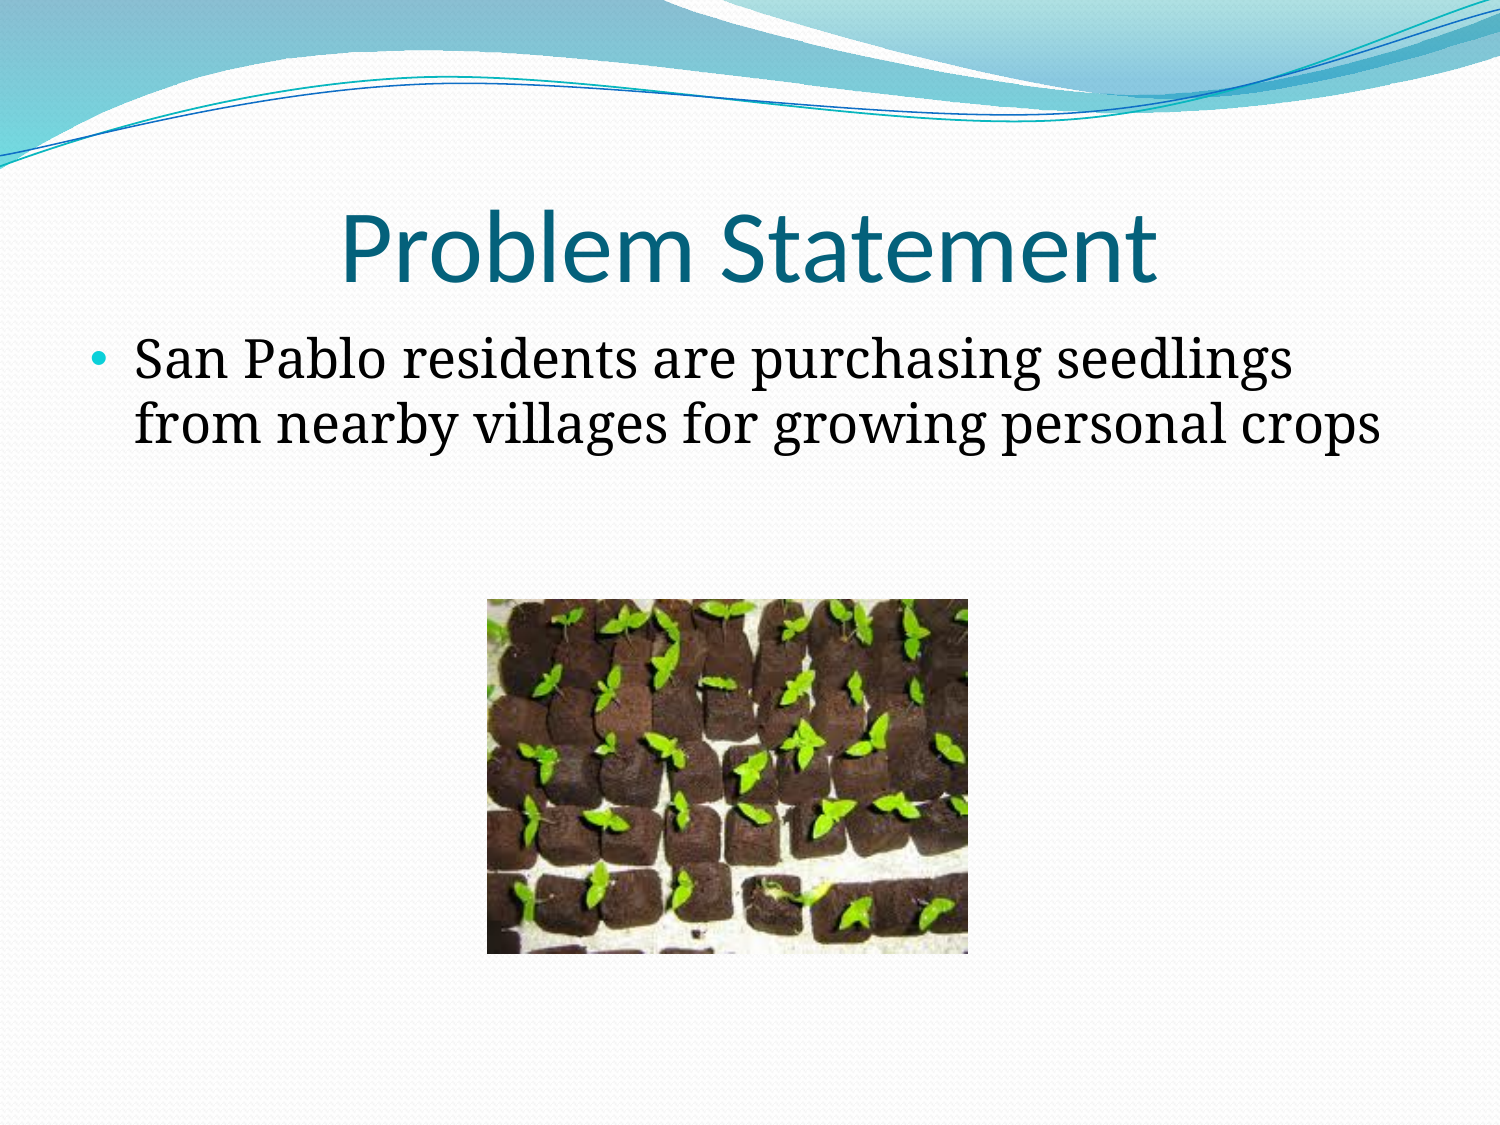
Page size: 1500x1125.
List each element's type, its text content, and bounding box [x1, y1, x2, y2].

list San Pablo residents are purchasing seedlings from nearby villages for growing personal crops [75, 317, 1425, 1038]
title Problem Statement [75, 115, 1425, 303]
picture [487, 599, 968, 954]
